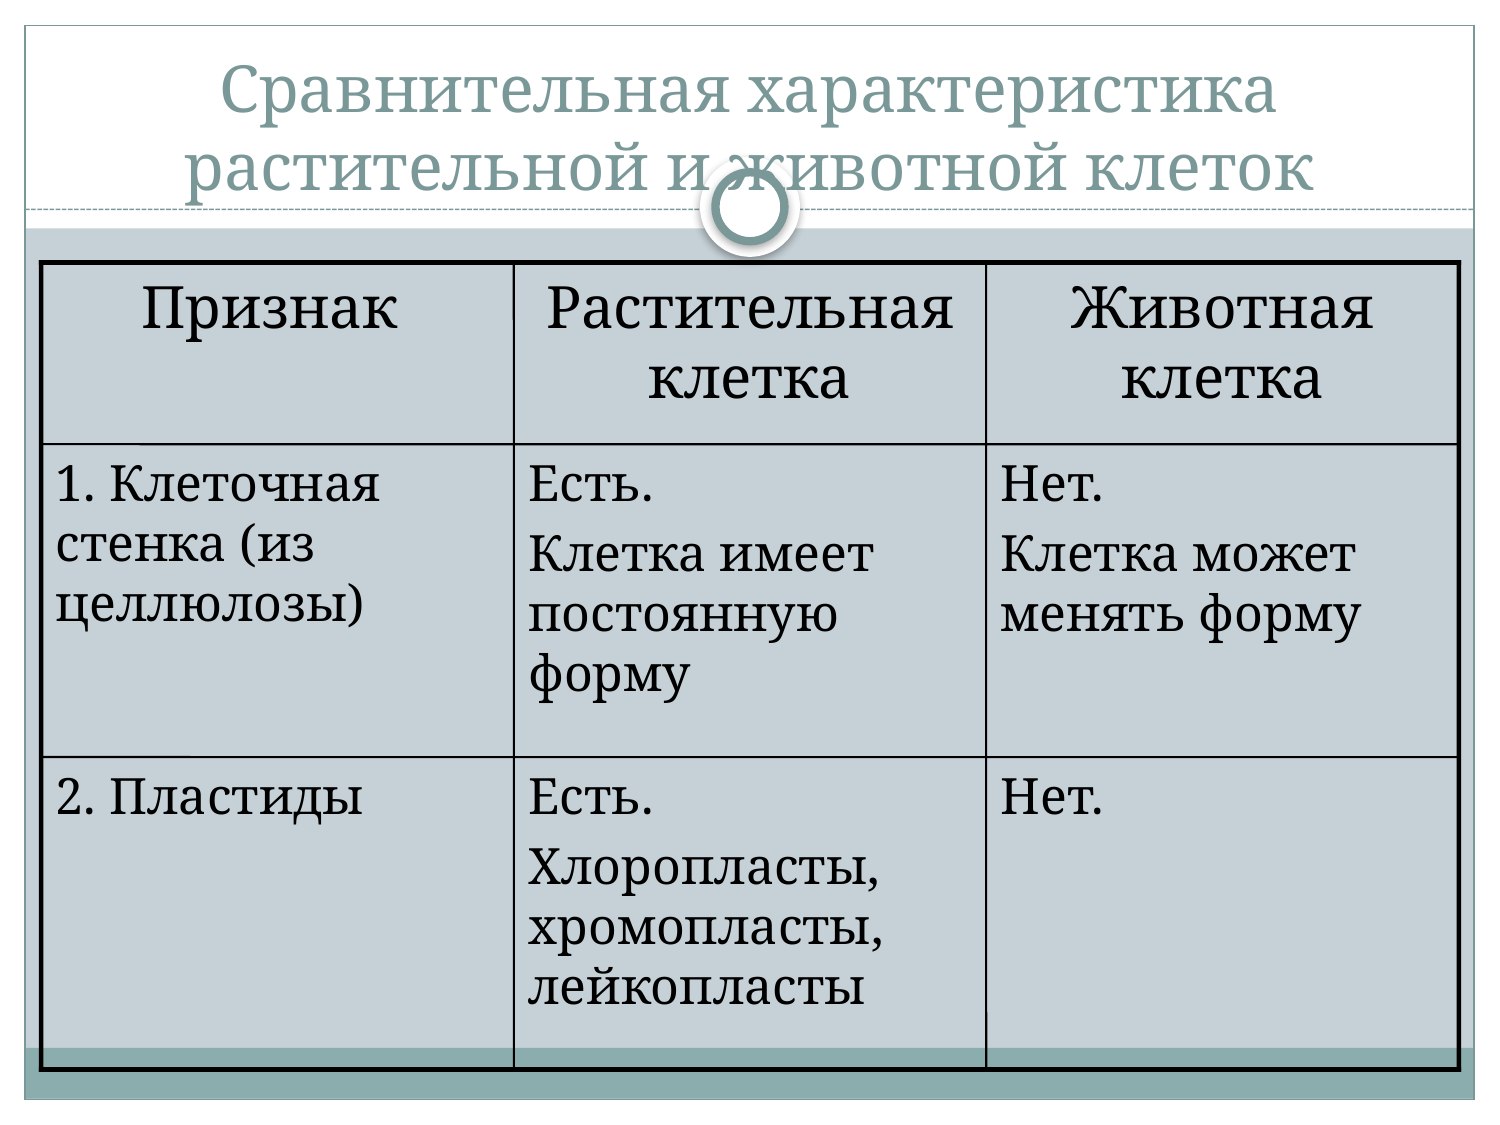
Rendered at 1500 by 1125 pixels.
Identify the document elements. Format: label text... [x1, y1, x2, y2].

text_box Нет. Клетка может менять форму [987, 445, 1458, 757]
title Сравнительная характеристика растительной и животной клеток [49, 37, 1450, 211]
text_box Есть. Хлоропласты, хромопласты, лейкопласты [514, 758, 986, 1069]
text_box 2. Пластиды [42, 758, 513, 1069]
text_box Нет. [987, 758, 1458, 1069]
text_box Есть. Клетка имеет постоянную форму [514, 445, 986, 757]
text_box Животная клетка [987, 263, 1458, 444]
text_box Признак [42, 263, 513, 444]
text_box Растительная клетка [514, 263, 986, 444]
text_box 1. Клеточная стенка (из целлюлозы) [42, 445, 513, 757]
